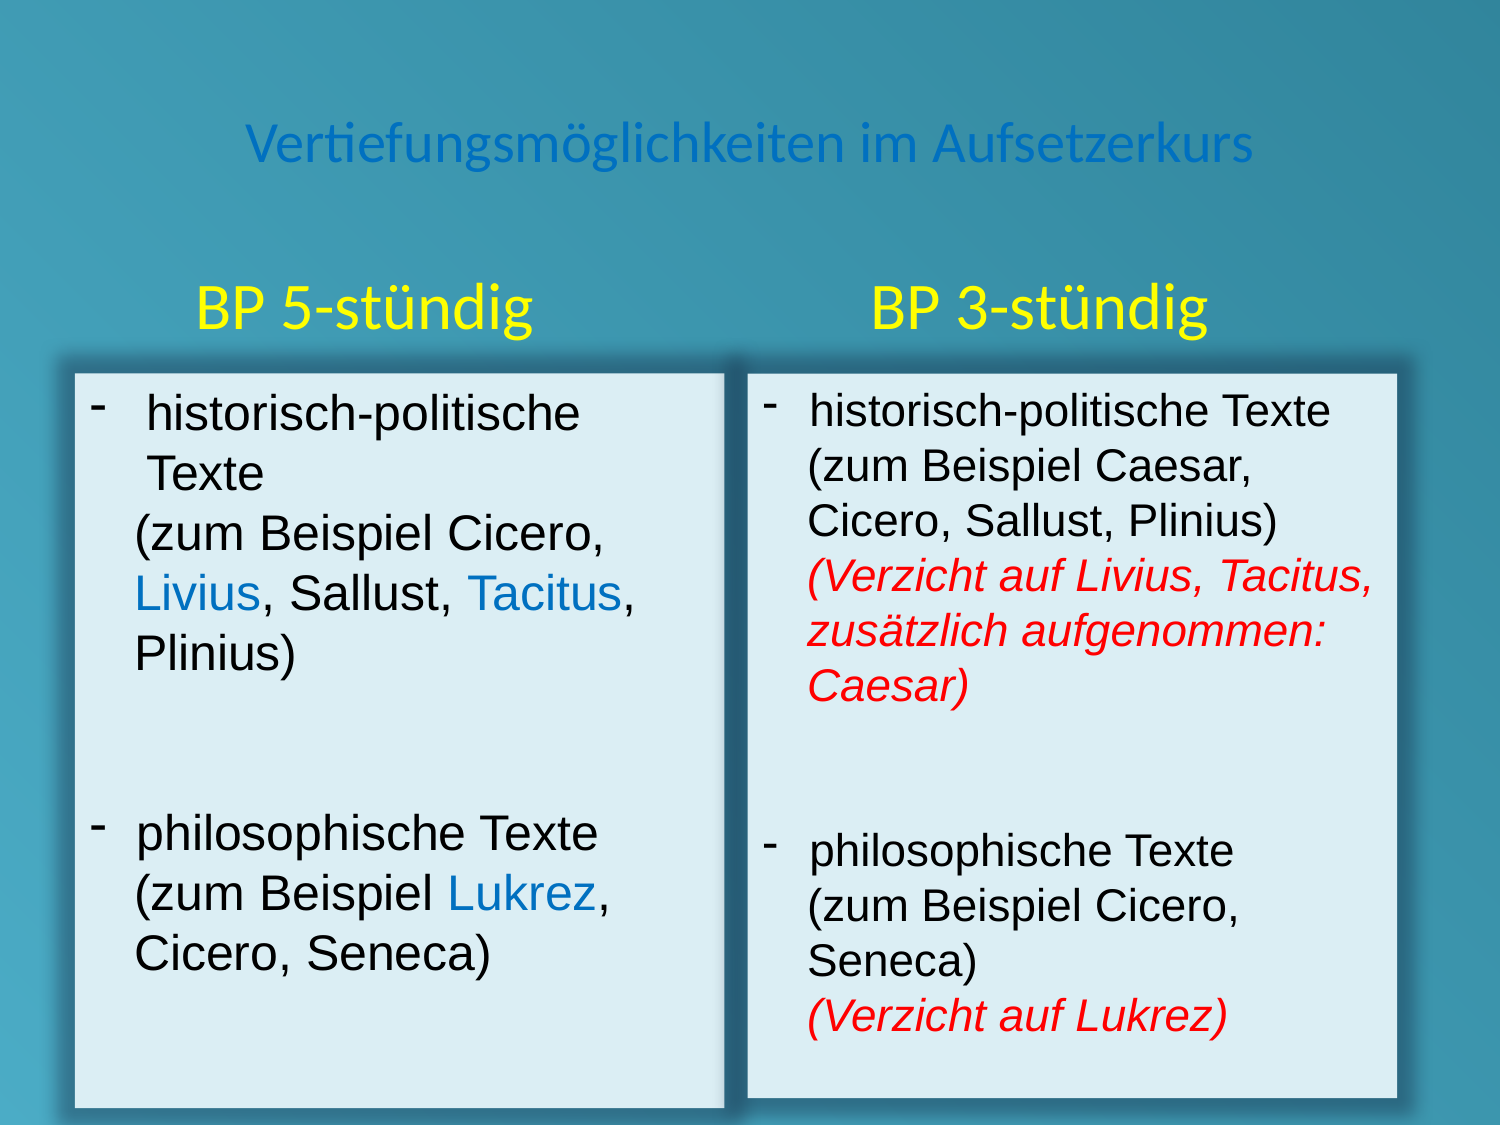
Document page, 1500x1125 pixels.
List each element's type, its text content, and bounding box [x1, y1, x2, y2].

text_box historisch-politische Texte (zum Beispiel Cicero, Livius, Sallust, Tacitus, Plinius) philosophische Texte (zum Beispiel Lukrez, Cicero, Seneca) [74, 373, 718, 1109]
title Vertiefungsmöglichkeiten im Aufsetzerkurs [75, 45, 1425, 233]
list BP 5-stündig BP 3-stündig [75, 255, 1425, 353]
text_box historisch-politische Texte (zum Beispiel Caesar, Cicero, Sallust, Plinius) (Verzicht auf Livius, Tacitus, zusätzlich aufgenommen: Caesar) philosophische Texte (zum Beispiel Cicero, Seneca) (Verzicht auf Lukrez) [747, 373, 1398, 1099]
